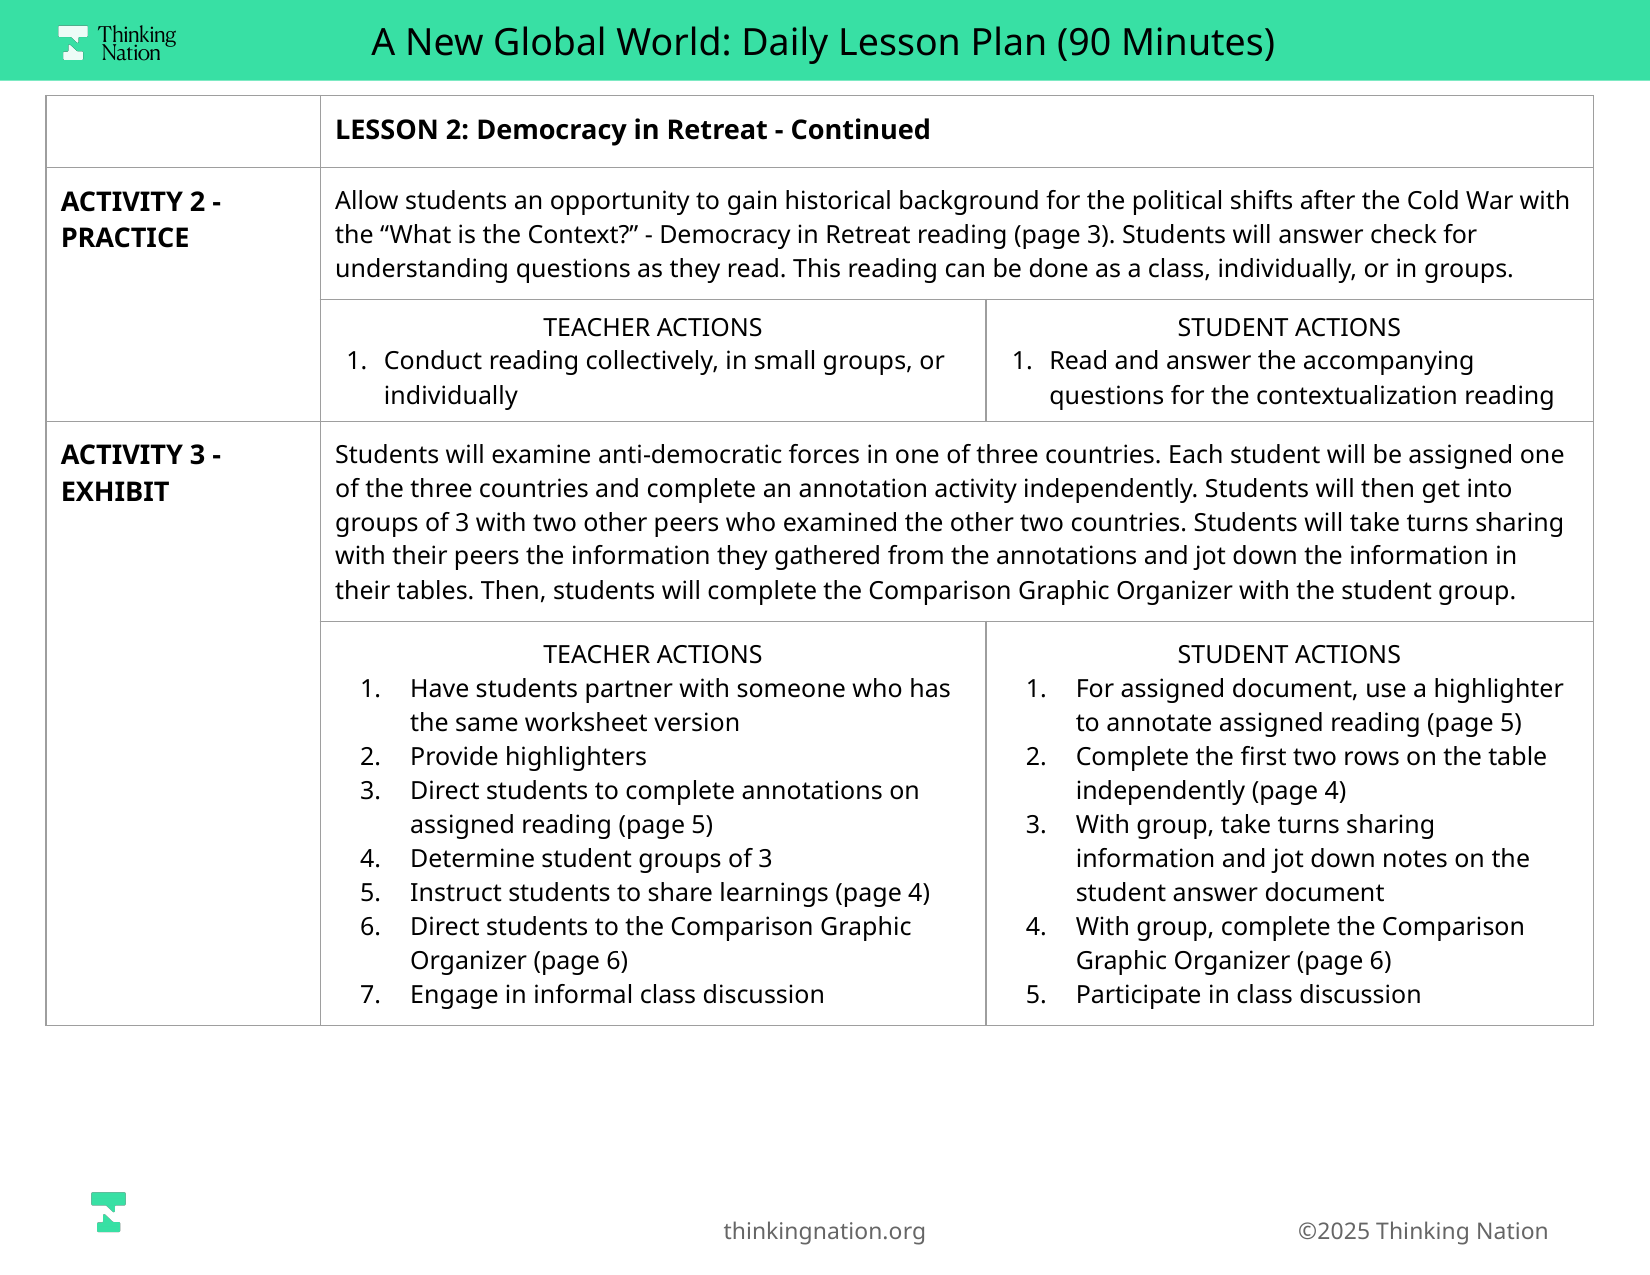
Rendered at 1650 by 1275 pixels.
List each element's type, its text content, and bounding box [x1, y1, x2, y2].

table_cell STUDENT ACTIONS Read and answer the accompanying questions for the contextualization reading [987, 300, 1593, 421]
picture [80, 1184, 136, 1240]
table_cell ACTIVITY 2 - PRACTICE [47, 168, 320, 421]
table_header [47, 96, 320, 167]
table_header LESSON 2: Democracy in Retreat - Continued [321, 96, 1593, 167]
text_box ©2025 Thinking Nation [1174, 1200, 1566, 1240]
text_box A New Global World: Daily Lesson Plan (90 Minutes) [0, 0, 1650, 81]
table_cell Students will examine anti-democratic forces in one of three countries. Each student will be assigned one of the three countries and complete an annotation activity independently. Students will then get into groups of 3 with two other peers who examined the other two countries. Students will take turns sharing with their peers the information they gathered from the annotations and jot down the information in their tables. Then, students will complete the Comparison Graphic Organizer with the student group. [321, 422, 1593, 621]
table_cell STUDENT ACTIONS For assigned document, use a highlighter to annotate assigned reading (page 5) Complete the first two rows on the table independently (page 4) With group, take turns sharing information and jot down notes on the student answer document With group, complete the Comparison Graphic Organizer (page 6) Participate in class discussion [987, 622, 1593, 1025]
table_cell TEACHER ACTIONS Have students partner with someone who has the same worksheet version Provide highlighters Direct students to complete annotations on assigned reading (page 5) Determine student groups of 3 Instruct students to share learnings (page 4) Direct students to the Comparison Graphic Organizer (page 6) Engage in informal class discussion [321, 622, 985, 1025]
table_cell ACTIVITY 3 - EXHIBIT [47, 422, 320, 1025]
table_cell TEACHER ACTIONS Conduct reading collectively, in small groups, or individually [321, 300, 985, 421]
picture [45, 14, 180, 85]
text_box thinkingnation.org [629, 1200, 1021, 1240]
table_cell Allow students an opportunity to gain historical background for the political shifts after the Cold War with the “What is the Context?” - Democracy in Retreat reading (page 3). Students will answer check for understanding questions as they read. This reading can be done as a class, individually, or in groups. [321, 168, 1593, 299]
